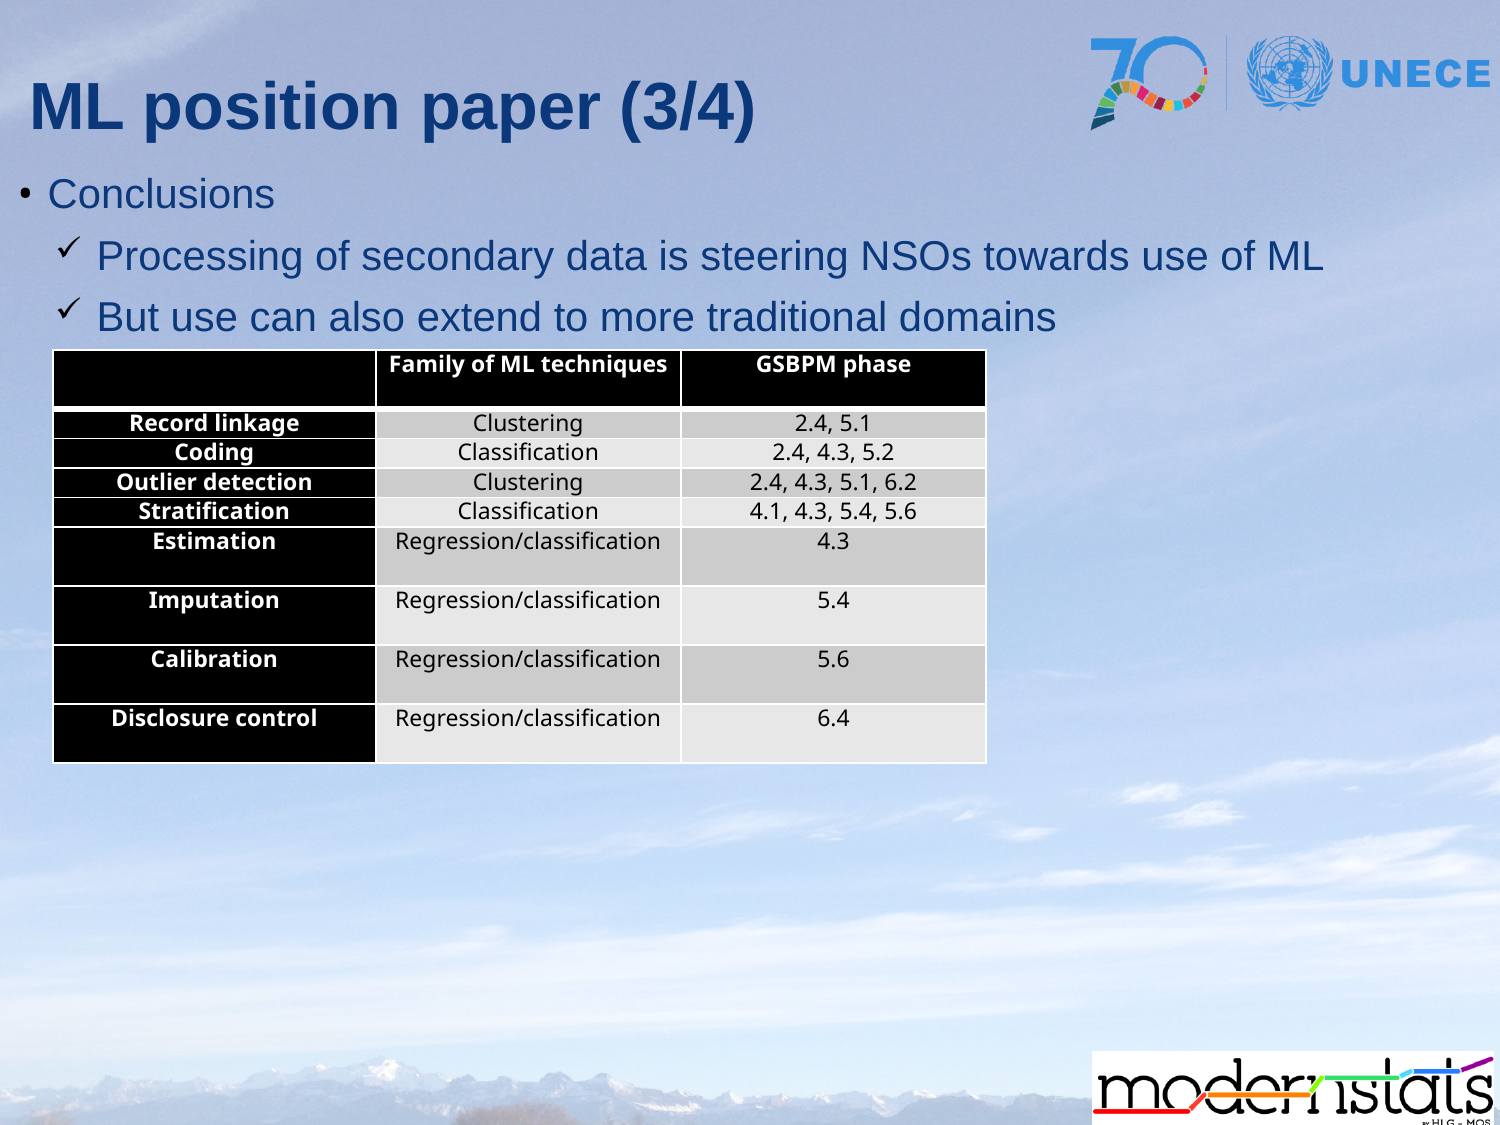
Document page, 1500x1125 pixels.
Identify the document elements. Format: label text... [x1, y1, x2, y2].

table_cell Coding [54, 439, 375, 467]
table_cell Classification [377, 498, 680, 526]
table_header Family of ML techniques [377, 351, 680, 406]
table_cell Regression/classification [377, 587, 680, 644]
table_cell 5.6 [682, 646, 985, 703]
table_cell Classification [377, 439, 680, 467]
table_cell Stratification [54, 498, 375, 526]
table_cell Disclosure control [54, 705, 375, 762]
table_cell 2.4, 5.1 [682, 412, 985, 438]
table_cell Imputation [54, 587, 375, 644]
picture [1092, 1051, 1494, 1125]
list Conclusions Processing of secondary data is steering NSOs towards use of ML But use can also extend to more traditional domains Application of ML implies interdisciplinary work Key issues: Need for a ML-adapted quality framework Potential loss of transparency [17, 172, 1459, 1024]
table_cell Calibration [54, 646, 375, 703]
table_cell Regression/classification [377, 646, 680, 703]
table_cell 2.4, 4.3, 5.2 [682, 439, 985, 467]
table_cell 5.4 [682, 587, 985, 644]
table_cell Regression/classification [377, 528, 680, 585]
table_cell 2.4, 4.3, 5.1, 6.2 [682, 469, 985, 497]
table_cell Clustering [377, 412, 680, 438]
table_cell 6.4 [682, 705, 985, 762]
table_cell Clustering [377, 469, 680, 497]
table_cell Regression/classification [377, 705, 680, 762]
picture [1282, 30, 1500, 133]
table_cell Outlier detection [54, 469, 375, 497]
table_header [54, 351, 375, 406]
table_cell 4.1, 4.3, 5.4, 5.6 [682, 498, 985, 526]
table_header GSBPM phase [682, 351, 985, 406]
table_cell 4.3 [682, 528, 985, 585]
title ML position paper (3/4) [29, 19, 1282, 145]
table_cell Record linkage [54, 412, 375, 438]
table_cell Estimation [54, 528, 375, 585]
